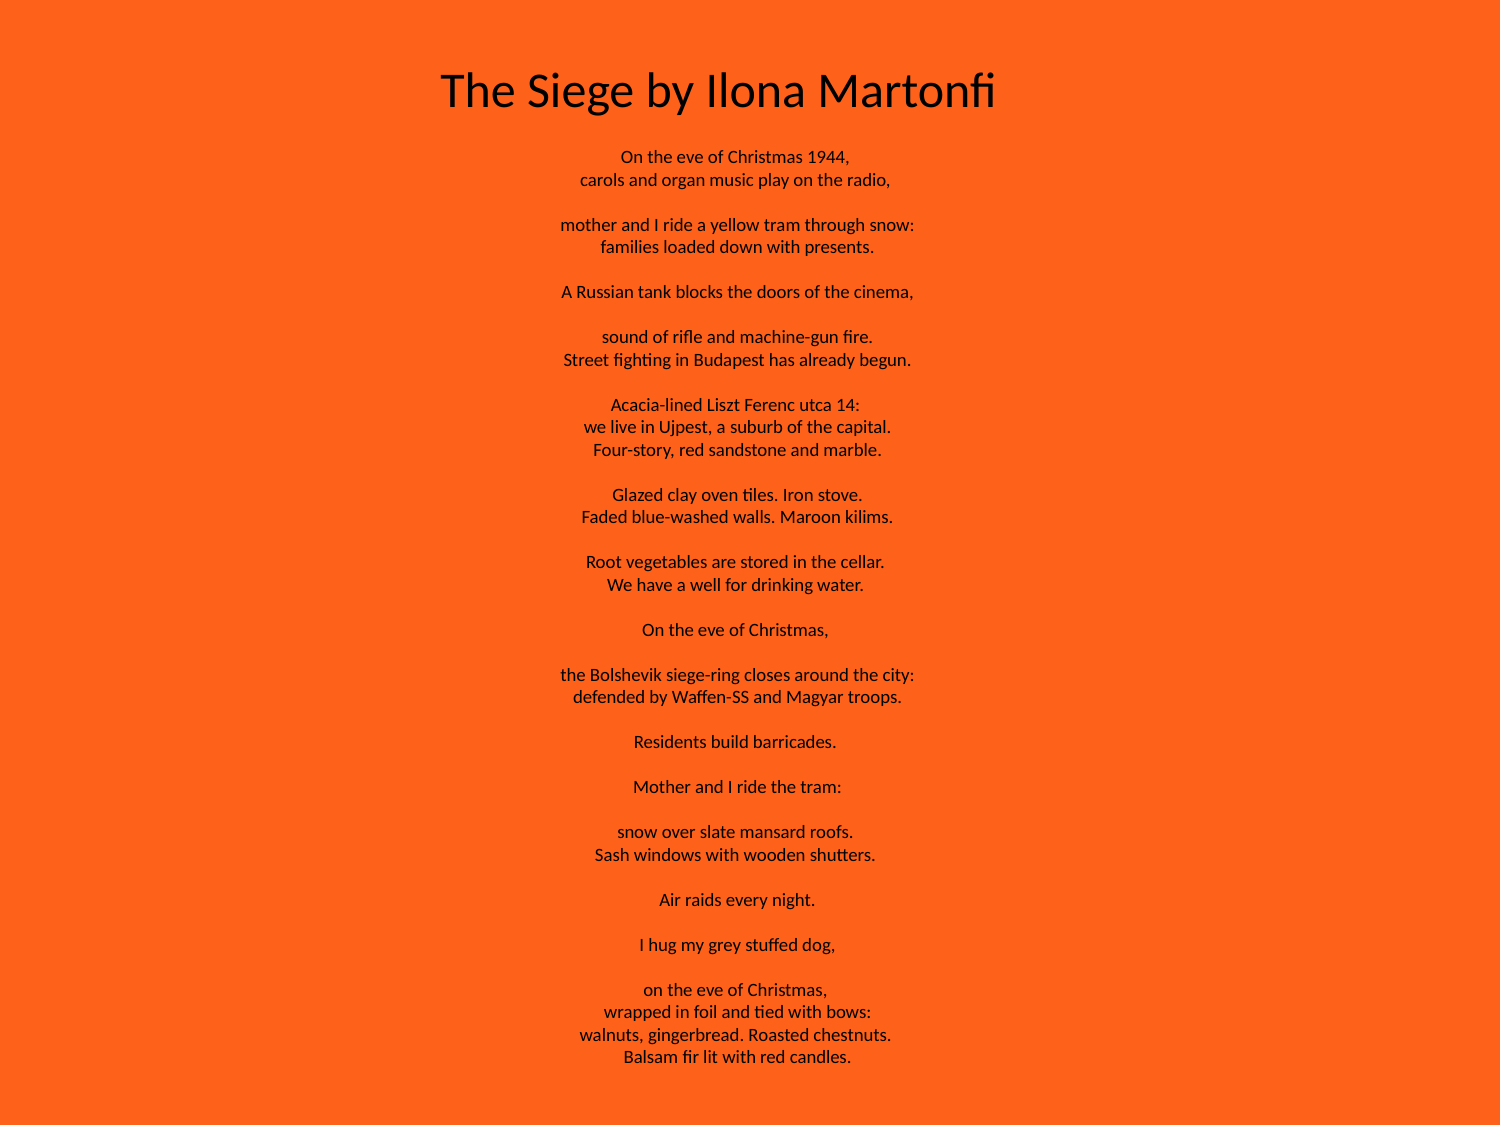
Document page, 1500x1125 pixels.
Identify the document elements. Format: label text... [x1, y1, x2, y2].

text_box On the eve of Christmas 1944, carols and organ music play on the radio, mother and I ride a yellow tram through snow: families loaded down with presents. A Russian tank blocks the doors of the cinema, sound of rifle and machine-gun fire. Street fighting in Budapest has already begun. Acacia-lined Liszt Ferenc utca 14: we live in Ujpest, a suburb of the capital. Four-story, red sandstone and marble. Glazed clay oven tiles. Iron stove. Faded blue-washed walls. Maroon kilims. Root vegetables are stored in the cellar. We have a well for drinking water. On the eve of Christmas, the Bolshevik siege-ring closes around the city: defended by Waffen-SS and Magyar troops. Residents build barricades. Mother and I ride the tram: snow over slate mansard roofs. Sash windows with wooden shutters. Air raids every night. I hug my grey stuffed dog, on the eve of Christmas, wrapped in foil and tied with bows: walnuts, gingerbread. Roasted chestnuts. Balsam fir lit with red candles. [387, 137, 1088, 1098]
text_box The Siege by Ilona Martonfi [162, 49, 1275, 125]
